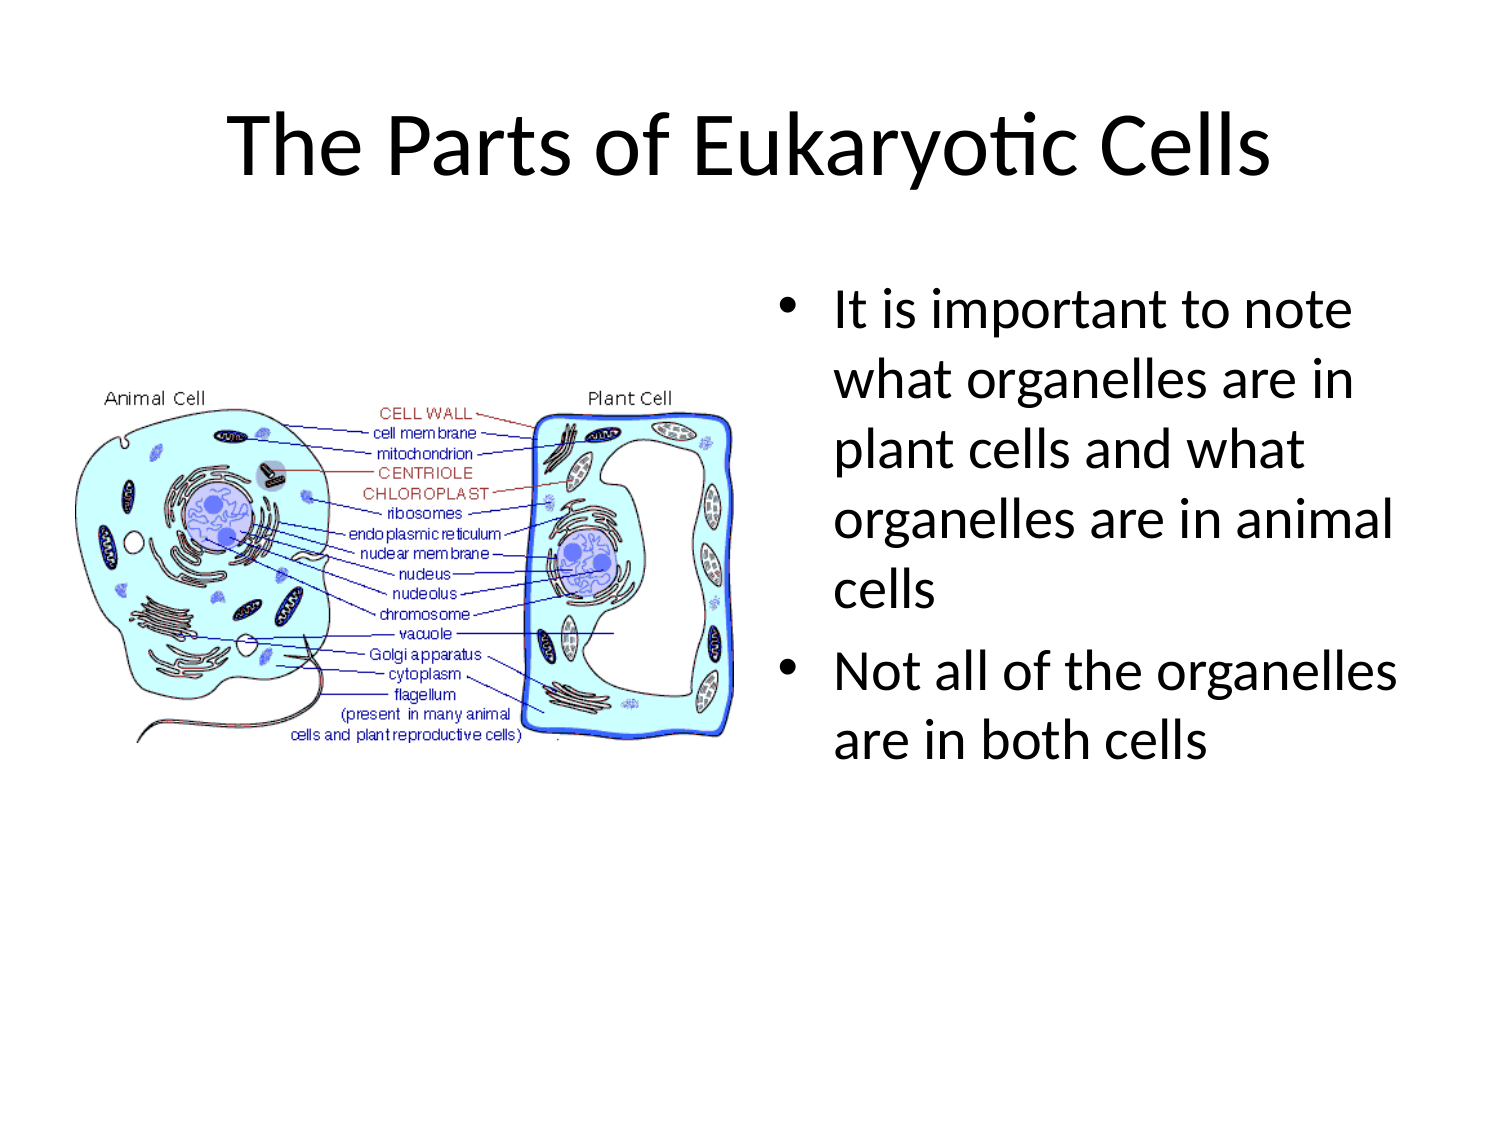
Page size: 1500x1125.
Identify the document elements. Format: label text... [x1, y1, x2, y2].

list It is important to note what organelles are in plant cells and what organelles are in animal cells Not all of the organelles are in both cells [762, 262, 1425, 1005]
title The Parts of Eukaryotic Cells [75, 45, 1425, 233]
picture [74, 387, 735, 743]
